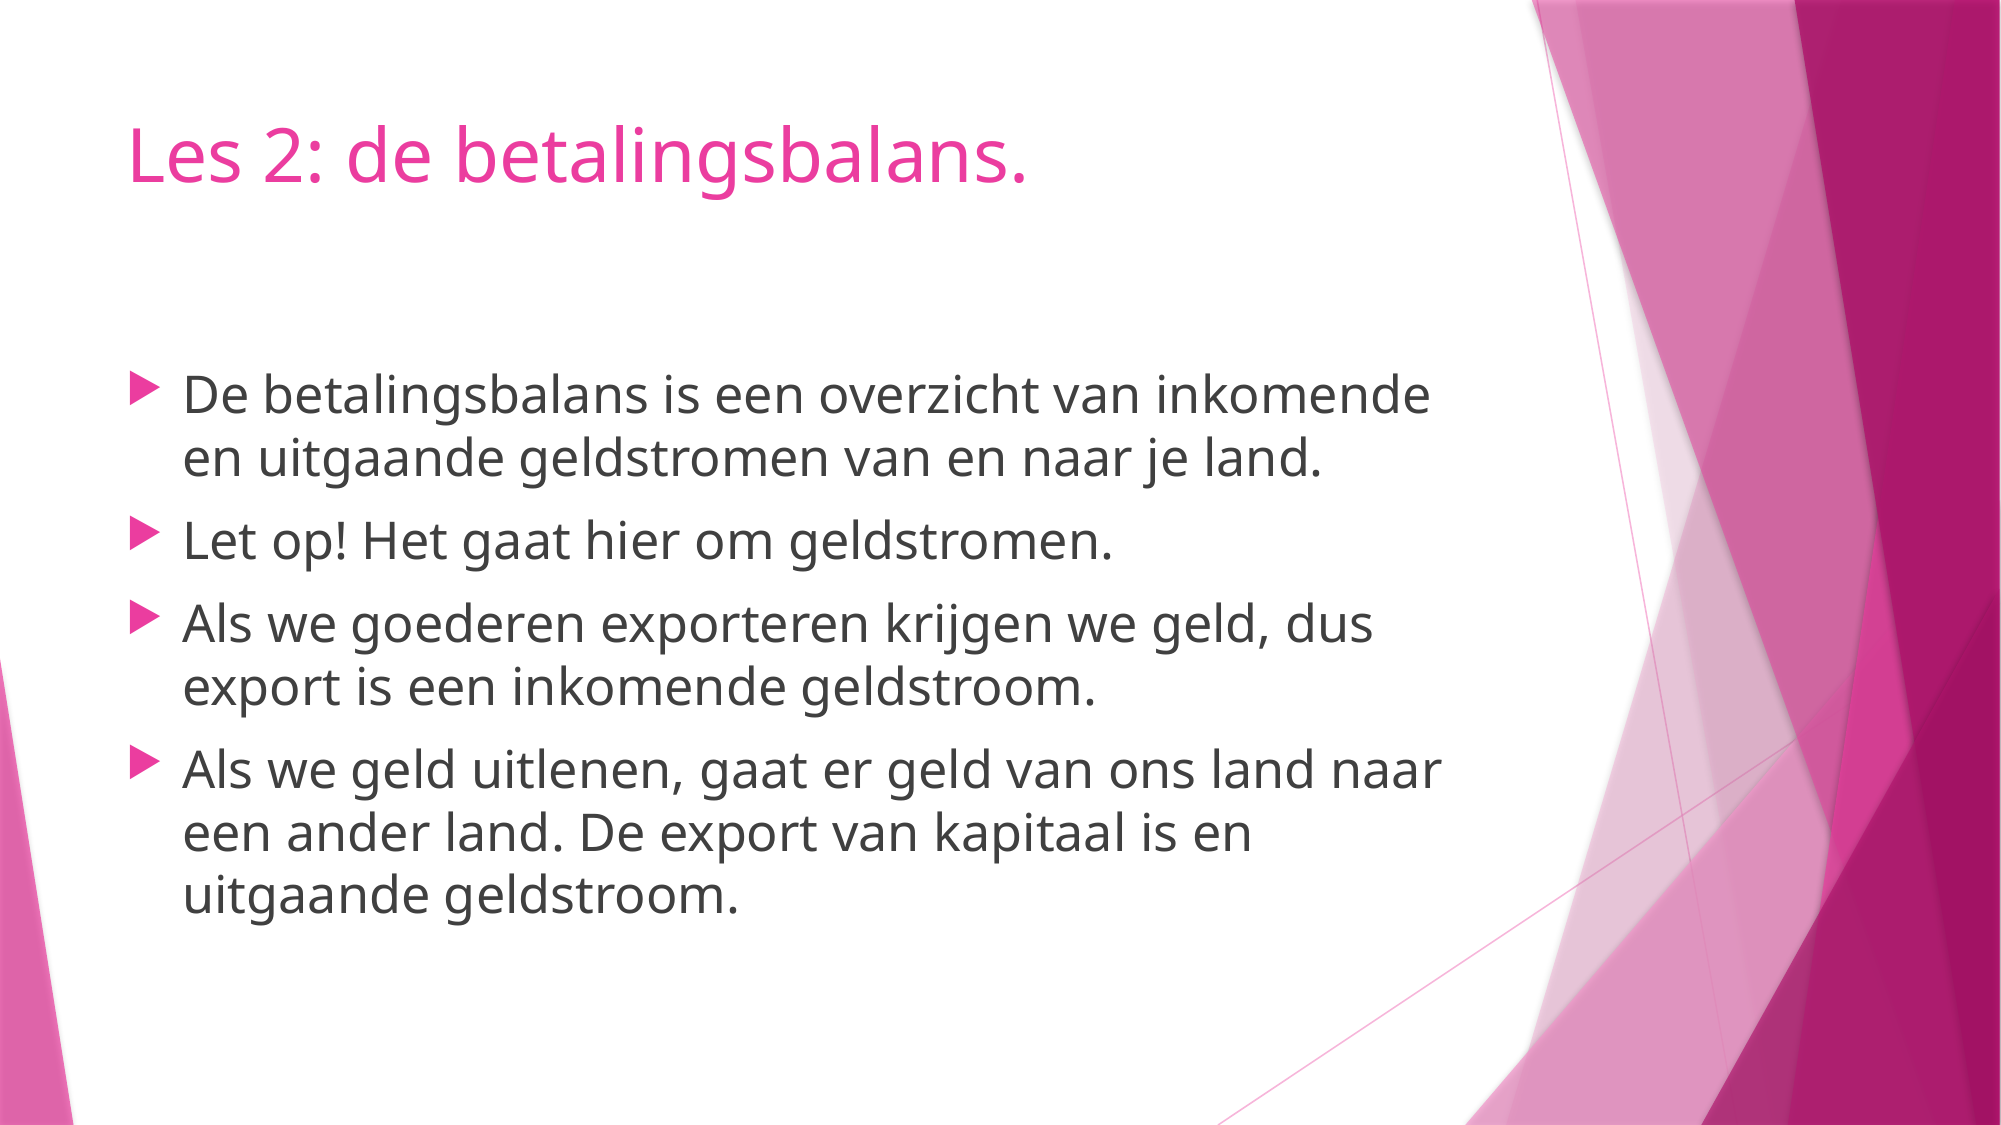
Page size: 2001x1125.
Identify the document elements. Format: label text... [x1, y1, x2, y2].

list De betalingsbalans is een overzicht van inkomende en uitgaande geldstromen van en naar je land. Let op! Het gaat hier om geldstromen. Als we goederen exporteren krijgen we geld, dus export is een inkomende geldstroom. Als we geld uitlenen, gaat er geld van ons land naar een ander land. De export van kapitaal is en uitgaande geldstroom. [111, 354, 1522, 992]
title Les 2: de betalingsbalans. [111, 99, 1522, 317]
